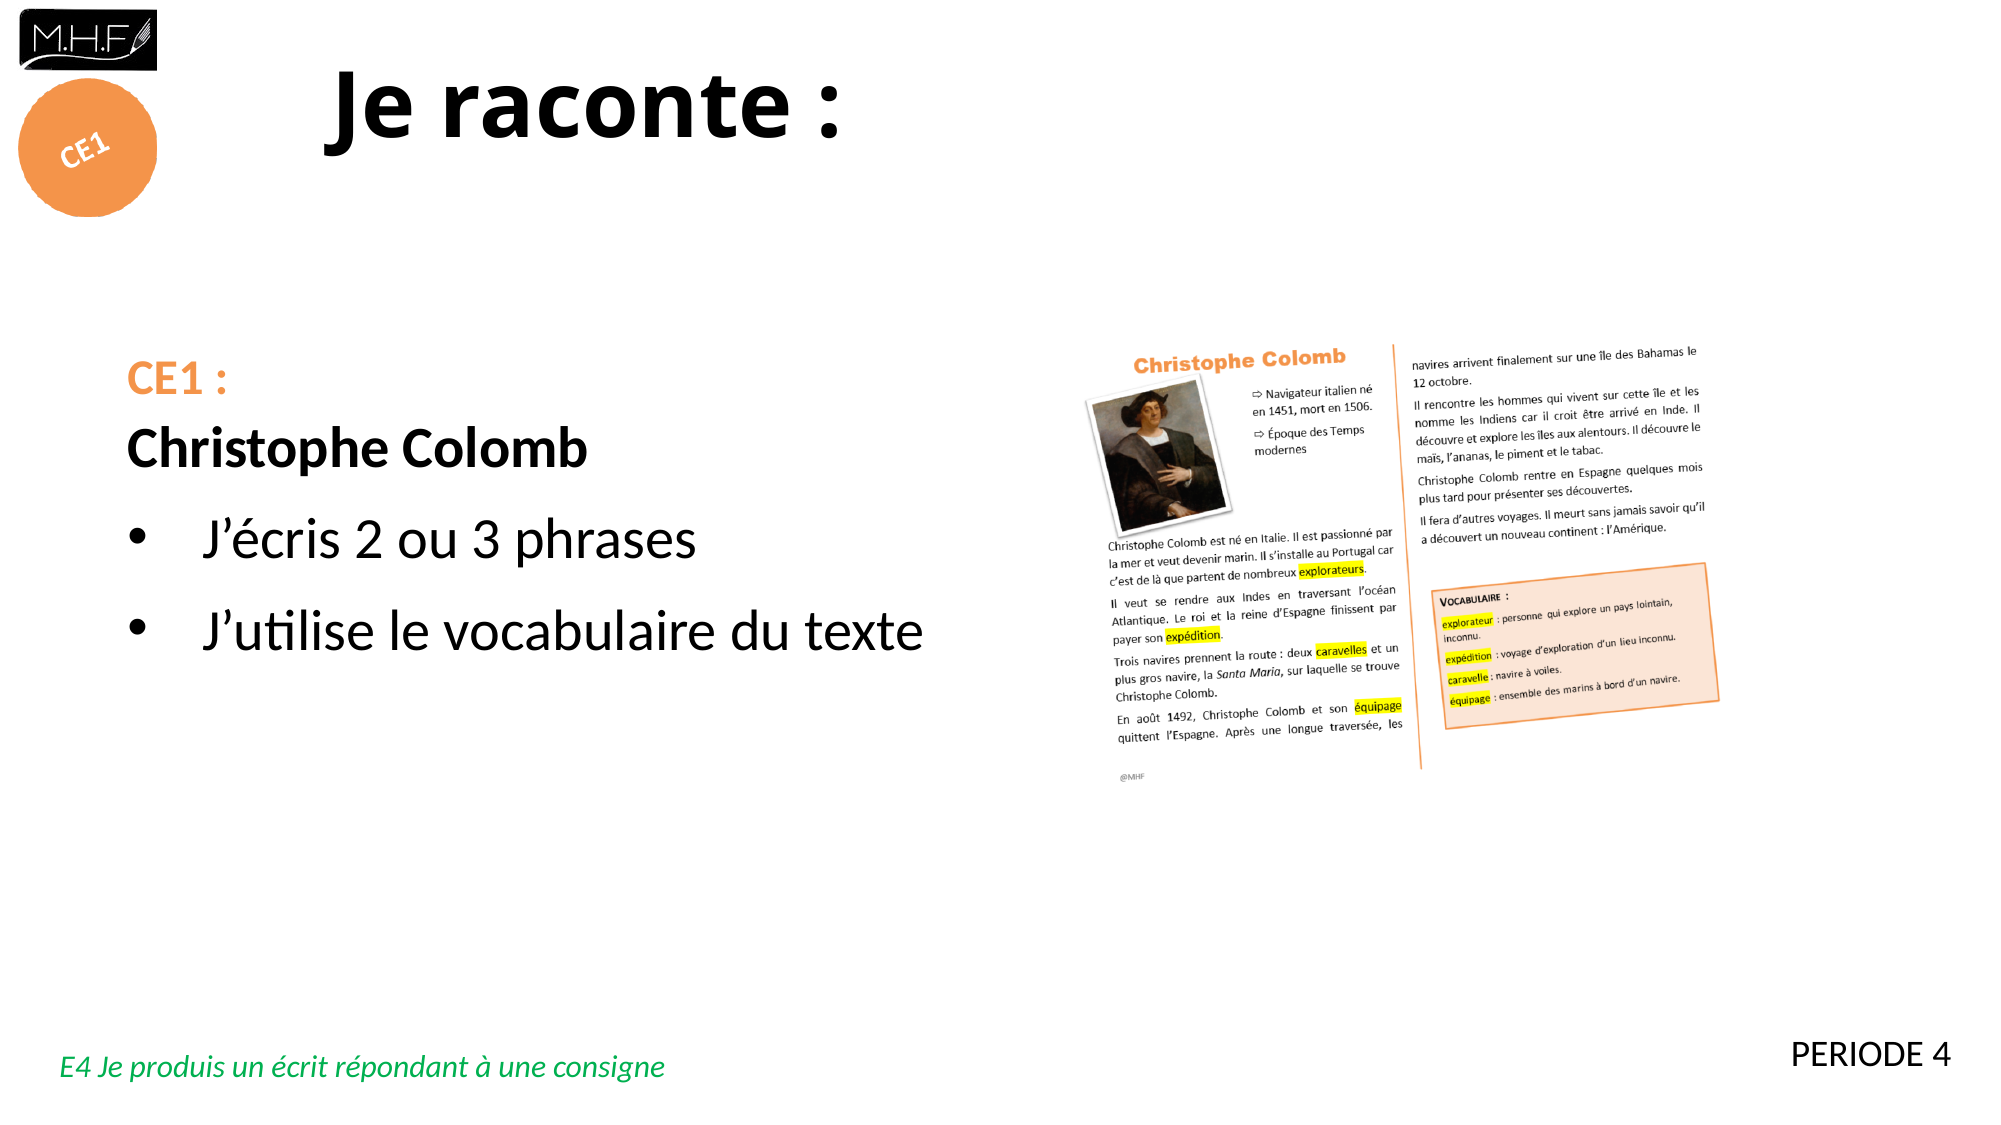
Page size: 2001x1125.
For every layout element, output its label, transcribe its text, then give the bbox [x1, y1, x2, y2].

picture [16, 7, 157, 74]
text_box CE1 : Christophe Colomb J’écris 2 ou 3 phrases J’utilise le vocabulaire du texte [112, 336, 1083, 731]
picture [1073, 317, 1737, 793]
title Je raconte : [316, 0, 1863, 218]
text_box E4 Je produis un écrit répondant à une consigne [44, 1038, 1346, 1092]
picture [18, 78, 157, 218]
text_box PERIODE 4 [1362, 1021, 1967, 1082]
